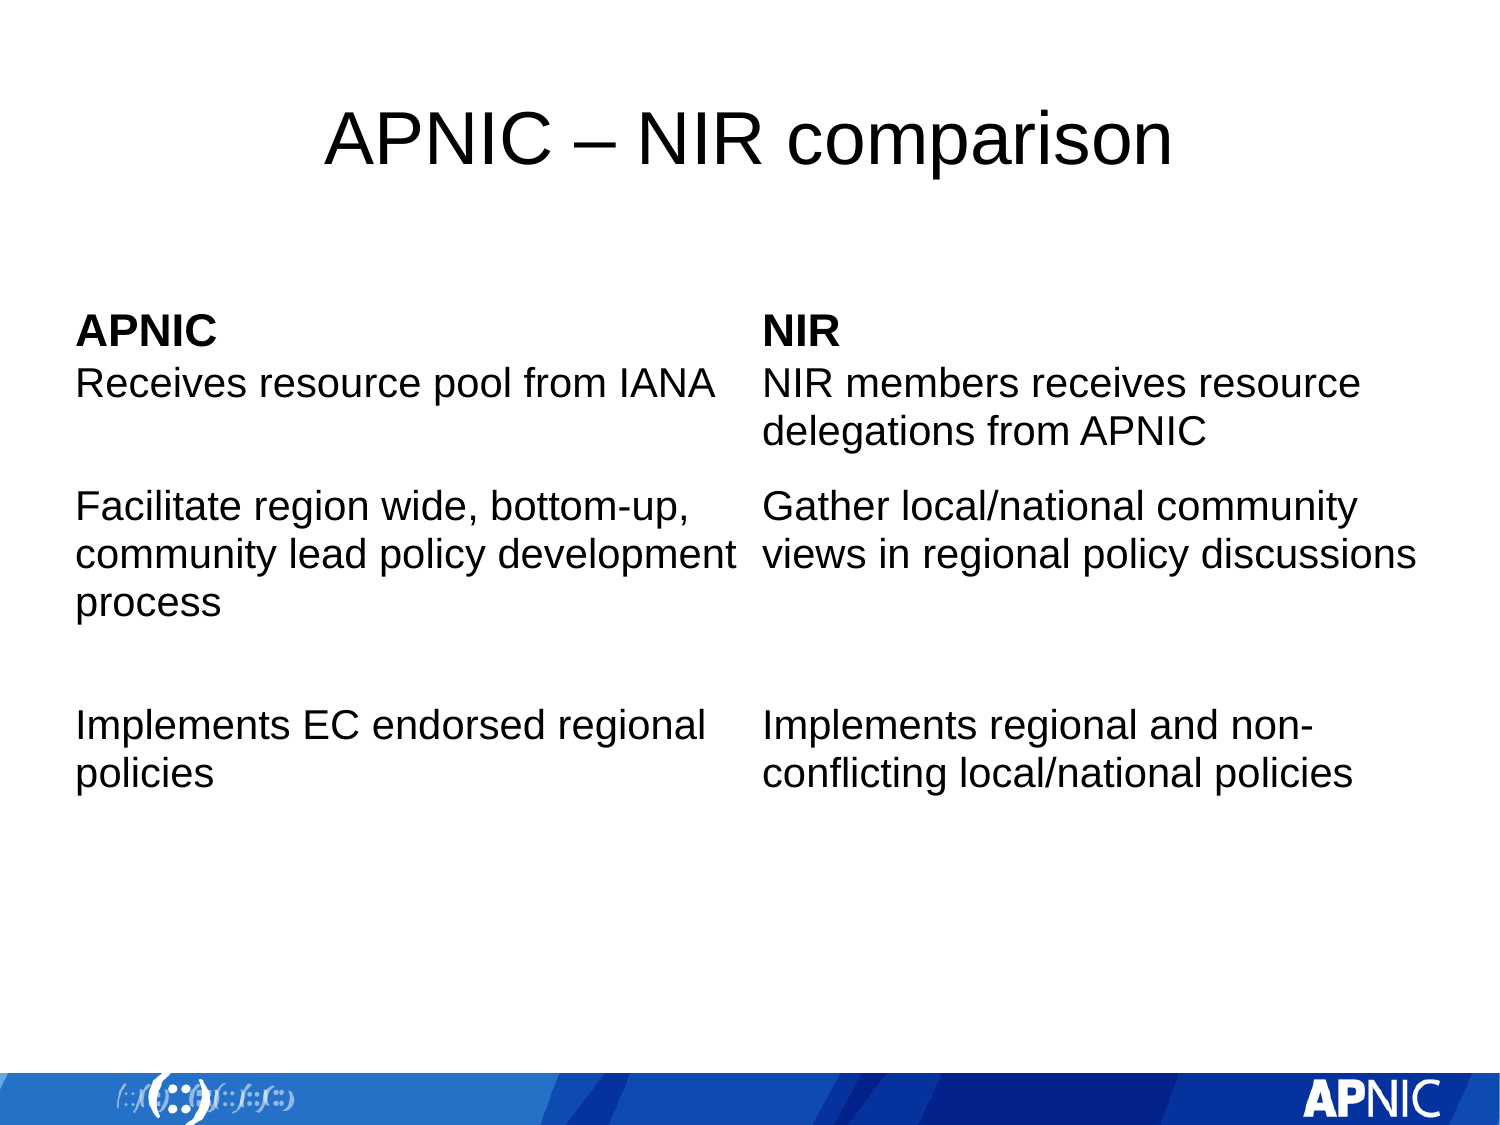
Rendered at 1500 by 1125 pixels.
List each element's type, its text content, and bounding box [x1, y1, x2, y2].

list NIR members receives resource delegations from APNIC Gather local/national community views in regional policy discussions Implements regional and non-conflicting local/national policies [761, 356, 1426, 1006]
list APNIC [74, 251, 738, 356]
picture [0, 1069, 1500, 1125]
title APNIC – NIR comparison [74, 44, 1426, 233]
list NIR [761, 251, 1426, 356]
list Receives resource pool from IANA Facilitate region wide, bottom-up, community lead policy development process Implements EC endorsed regional policies [74, 356, 738, 1006]
